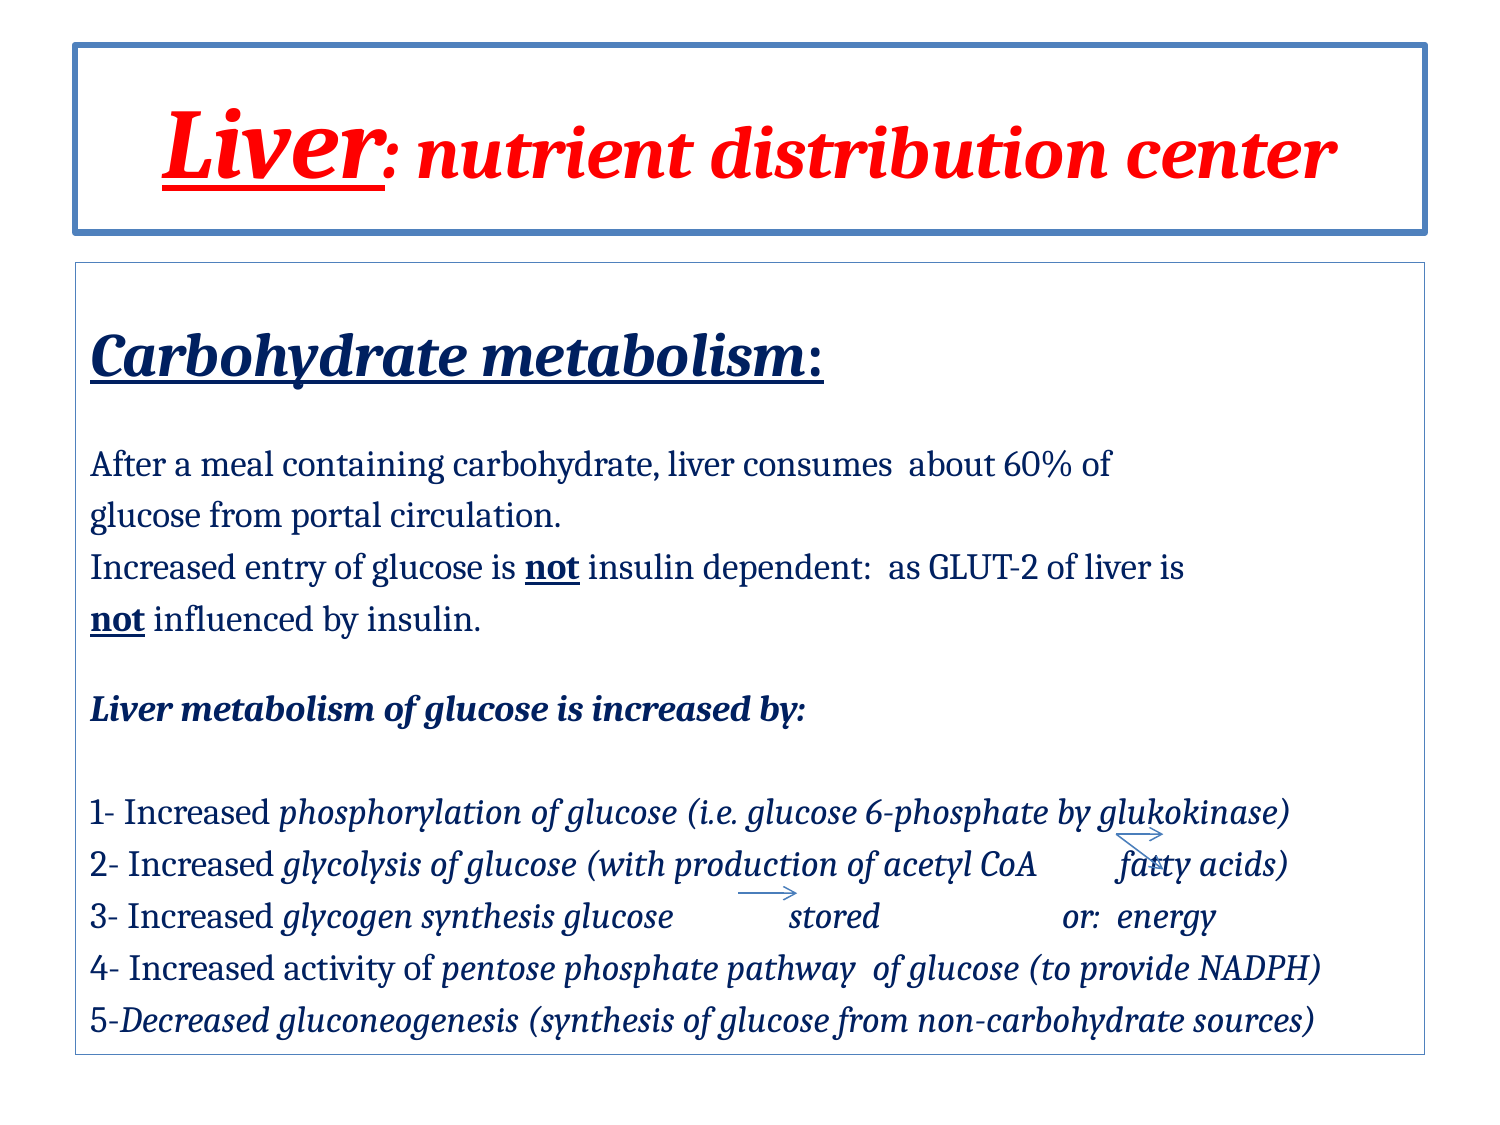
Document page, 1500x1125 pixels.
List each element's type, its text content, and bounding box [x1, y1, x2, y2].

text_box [1115, 833, 1164, 870]
list Carbohydrate metabolism: After a meal containing carbohydrate, liver consumes about 60% of glucose from portal circulation. Increased entry of glucose is not insulin dependent: as GLUT-2 of liver is not influenced by insulin. Liver metabolism of glucose is increased by: 1- Increased phosphorylation of glucose (i.e. glucose 6-phosphate by glukokinase) 2- Increased glycolysis of glucose (with production of acetyl CoA fatty acids) 3- Increased glycogen synthesis glucose stored or: energy 4- Increased activity of pentose phosphate pathway of glucose (to provide NADPH) 5-Decreased gluconeogenesis (synthesis of glucose from non-carbohydrate sources) [75, 262, 1425, 1055]
title Liver: nutrient distribution center [75, 45, 1425, 233]
